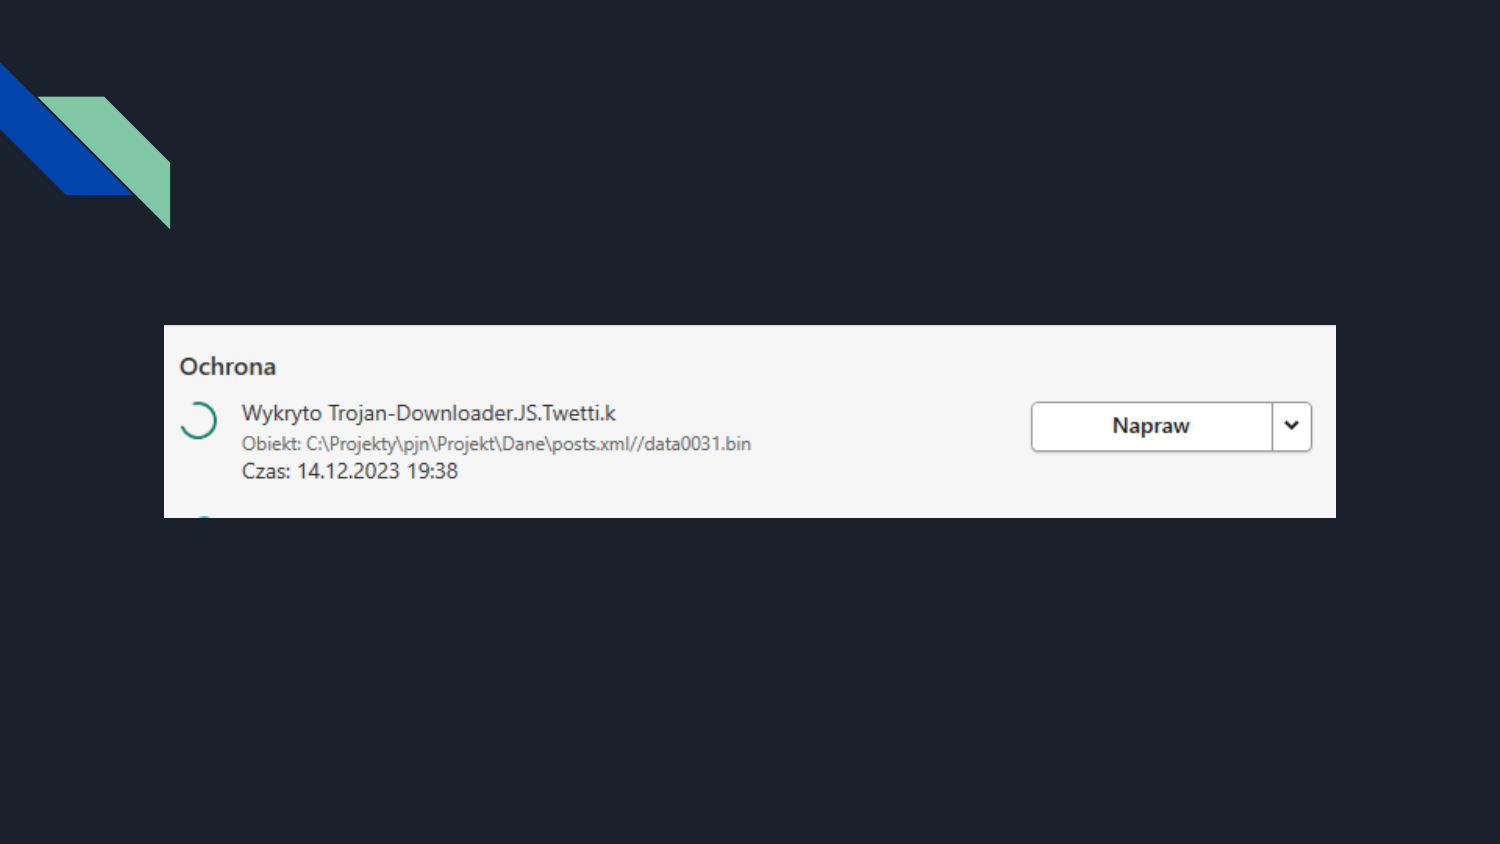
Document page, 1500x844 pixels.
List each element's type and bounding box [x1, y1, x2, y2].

picture [163, 325, 1337, 519]
